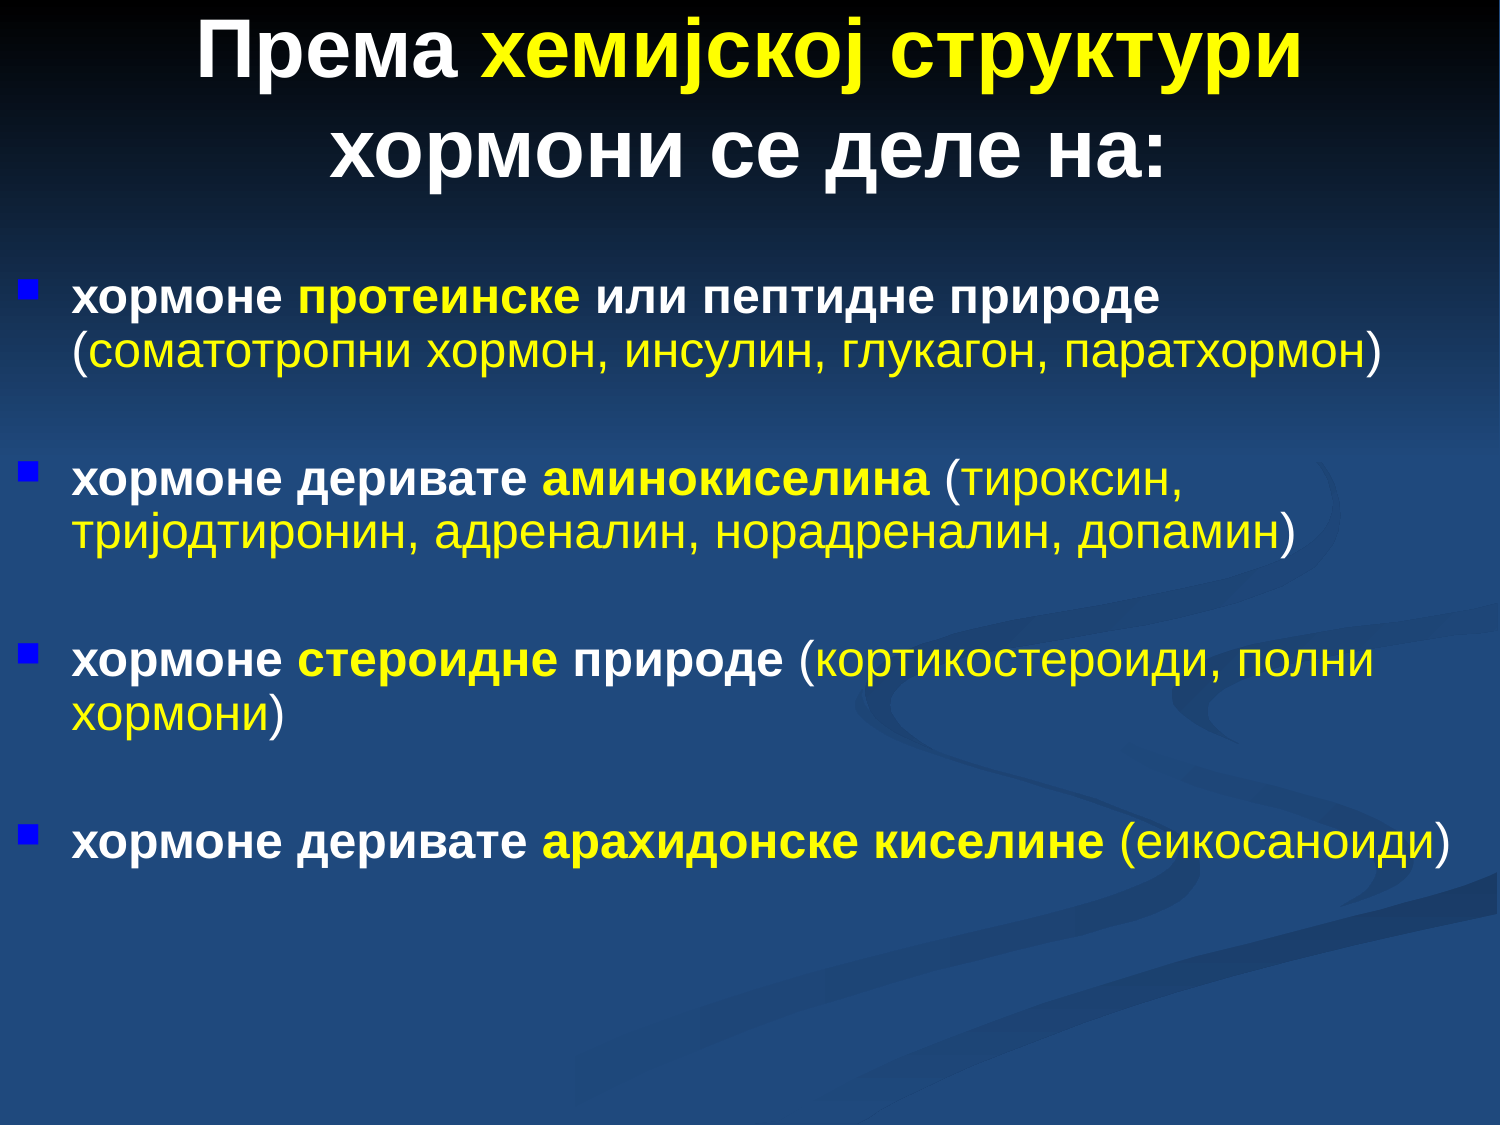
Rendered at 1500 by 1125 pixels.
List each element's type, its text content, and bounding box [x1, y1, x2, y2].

list хормоне протеинске или пептидне природе (соматотропни хормон, инсулин, глукагон, паратхормон) хормоне деривате аминокиселина (тироксин, тријодтиронин, адреналин, норадреналин, допамин) хормоне стероидне природе (кортикостероиди, полни хормони) хормоне деривате арахидонске киселине (еикосаноиди) [0, 262, 1476, 1006]
title Према хемијској структури хормони се деле на: [74, 0, 1426, 188]
